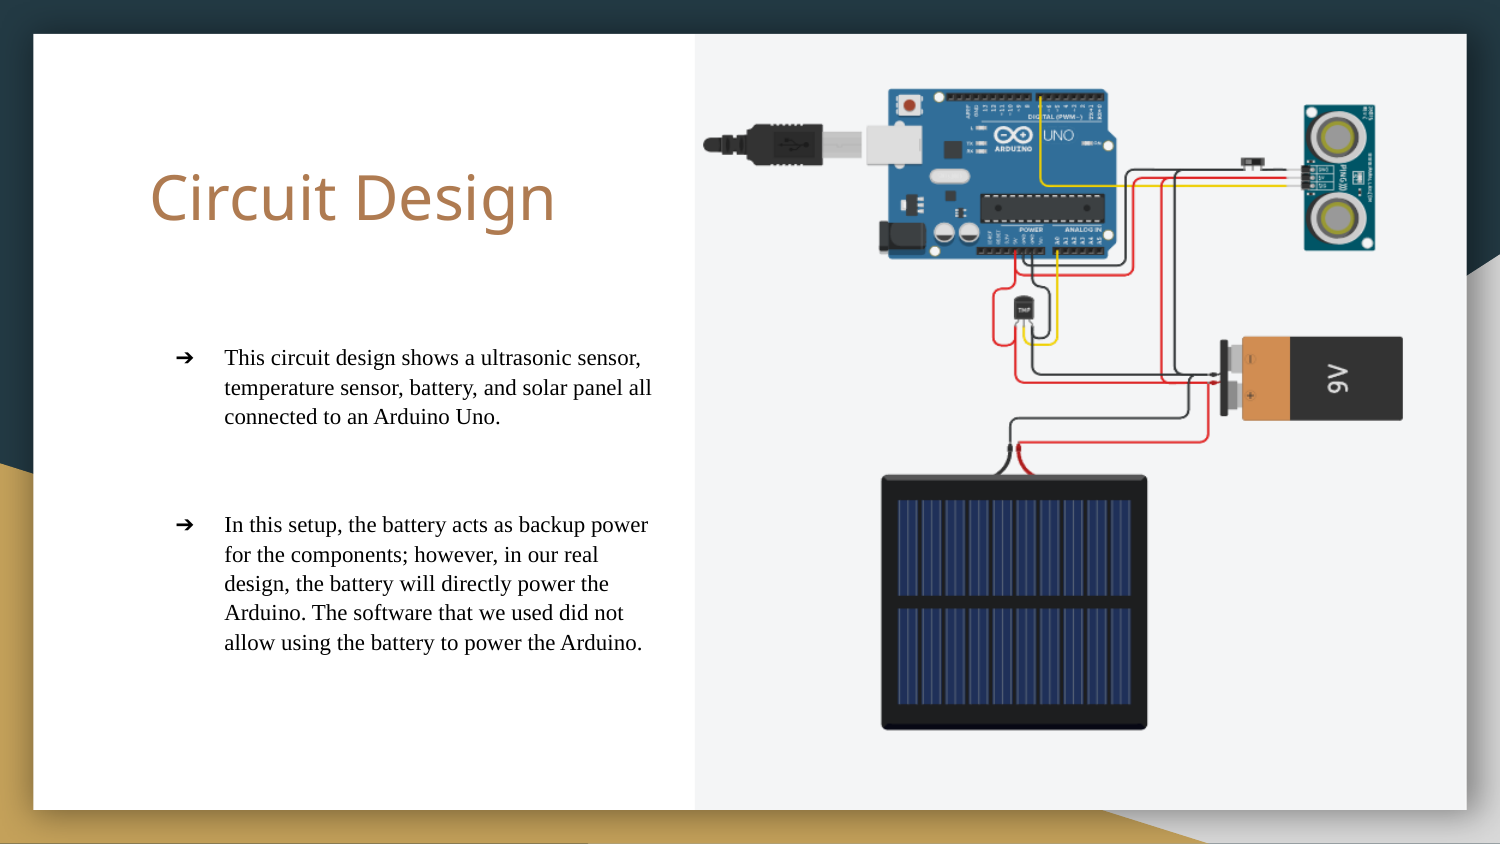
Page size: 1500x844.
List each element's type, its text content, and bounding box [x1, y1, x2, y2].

title Circuit Design [134, 138, 675, 296]
picture [694, 33, 1466, 811]
list This circuit design shows a ultrasonic sensor, temperature sensor, battery, and solar panel all connected to an Arduino Uno. In this setup, the battery acts as backup power for the components; however, in our real design, the battery will directly power the Arduino. The software that we used did not allow using the battery to power the Arduino. [134, 326, 675, 729]
